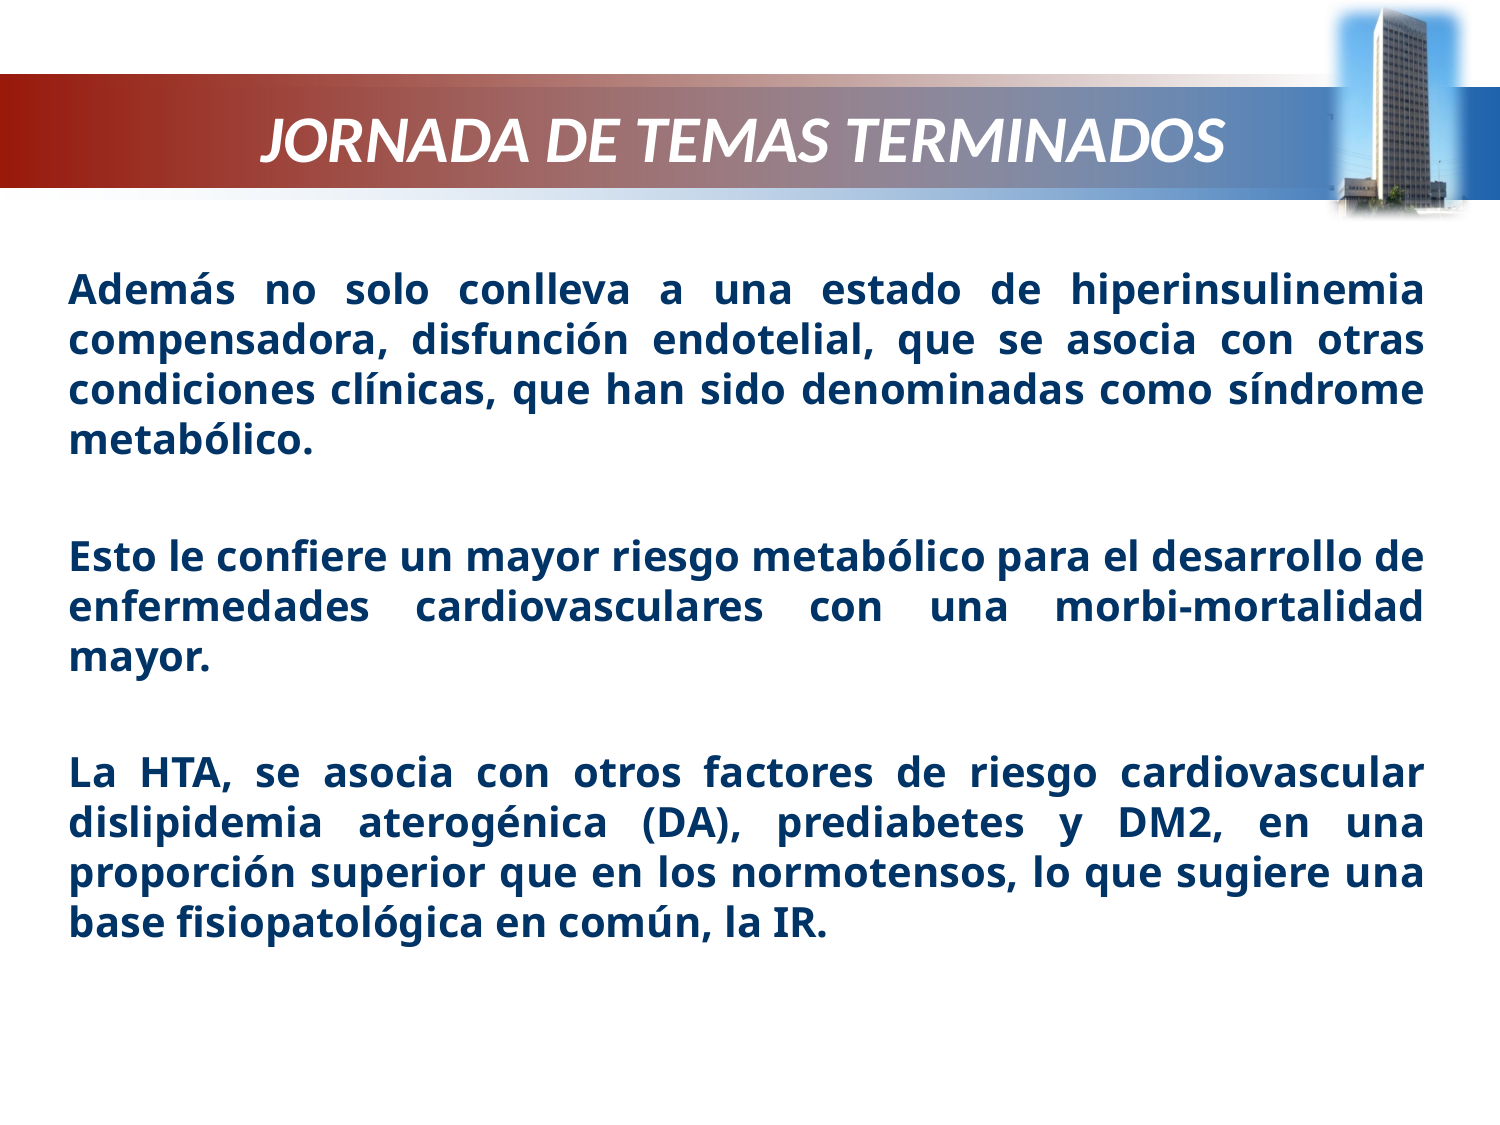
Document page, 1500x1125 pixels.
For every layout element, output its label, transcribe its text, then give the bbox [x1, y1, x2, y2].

list Además no solo conlleva a una estado de hiperinsulinemia compensadora, disfunción endotelial, que se asocia con otras condiciones clínicas, que han sido denominadas como síndrome metabólico. Esto le confiere un mayor riesgo metabólico para el desarrollo de enfermedades cardiovasculares con una morbi-mortalidad mayor. La HTA, se asocia con otros factores de riesgo cardiovascular dislipidemia aterogénica (DA), prediabetes y DM2, en una proporción superior que en los normotensos, lo que sugiere una base fisiopatológica en común, la IR. [34, 254, 1442, 1091]
title JORNADA DE TEMAS TERMINADOS [137, 89, 1351, 183]
picture [1342, 22, 1458, 200]
